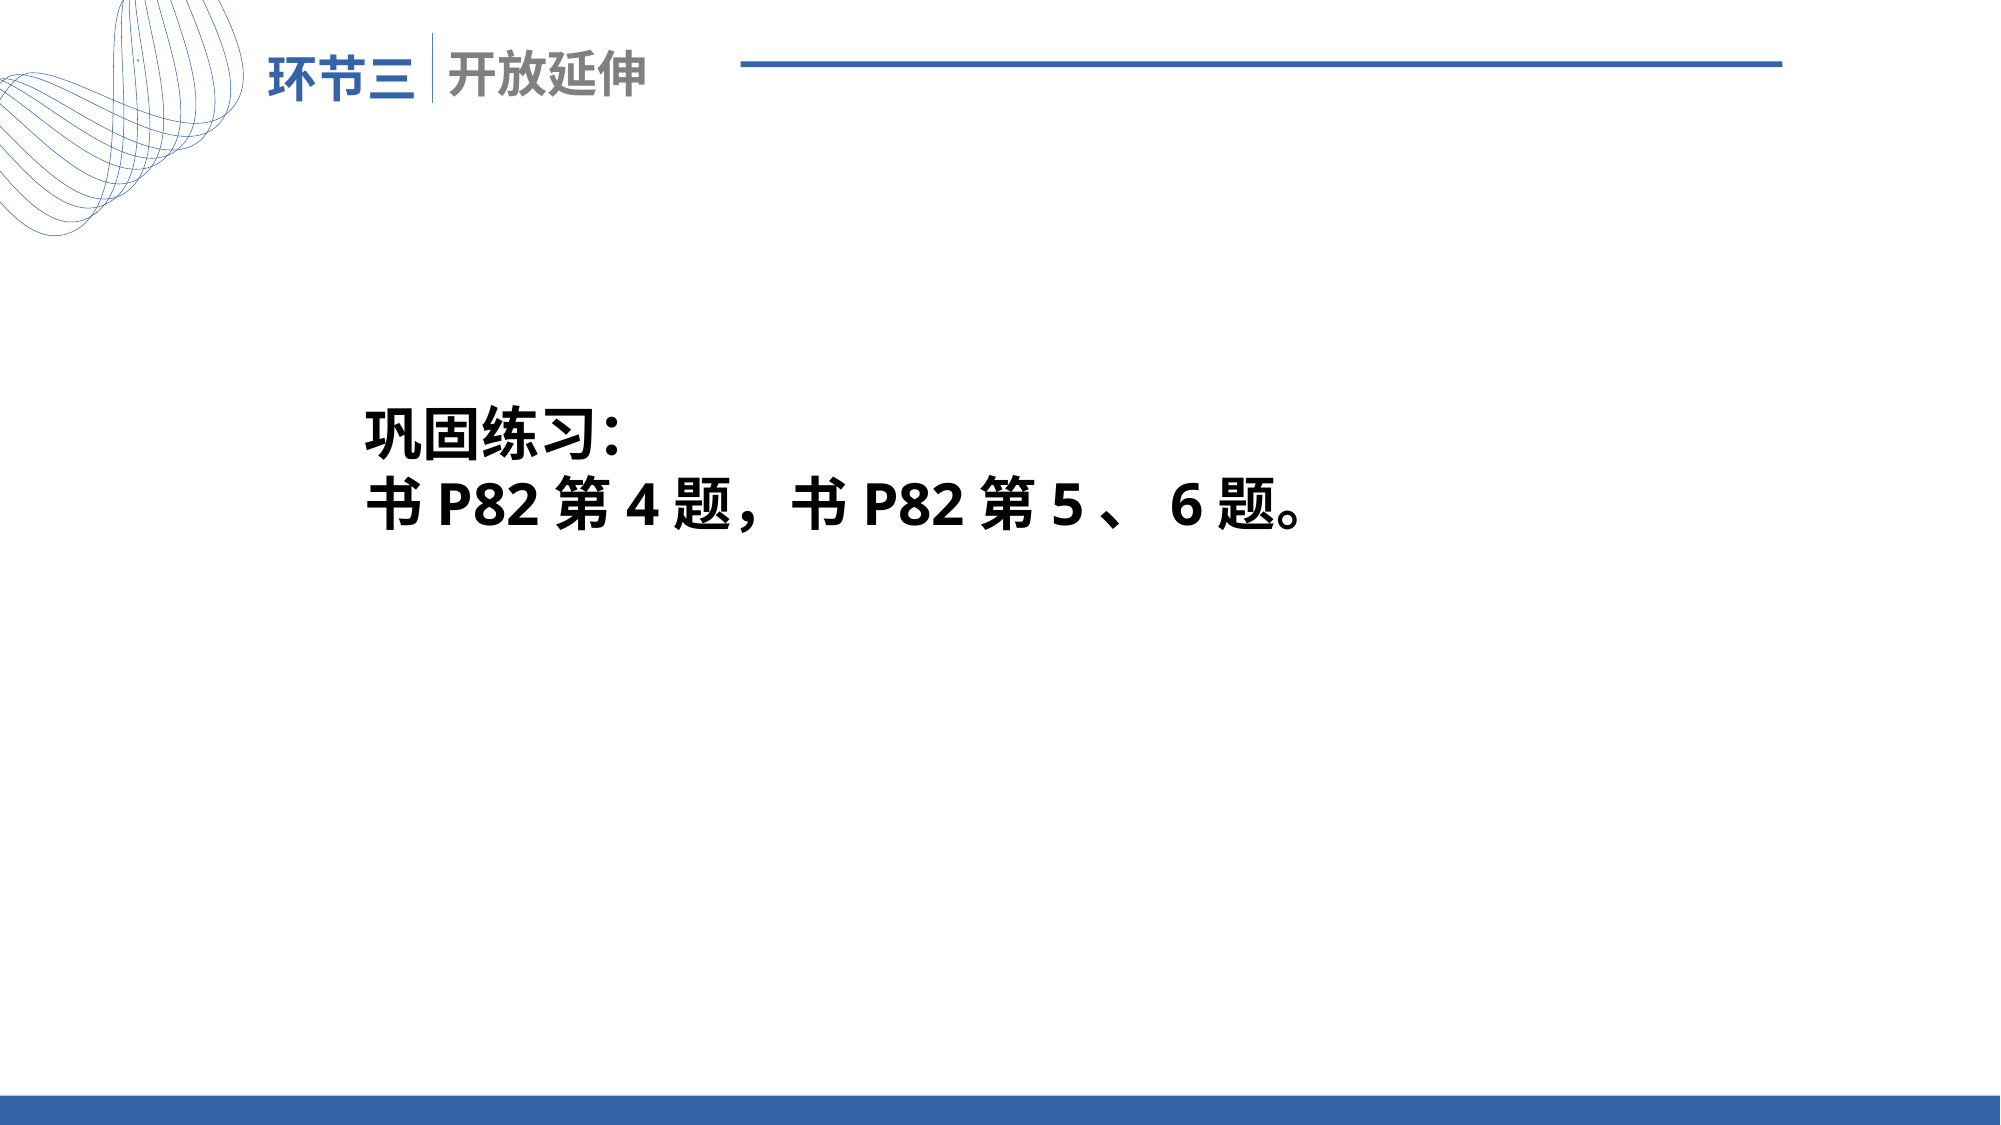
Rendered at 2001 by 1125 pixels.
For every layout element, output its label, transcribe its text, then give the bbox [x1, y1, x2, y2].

text_box 巩固练习： 书P82第4题，书P82第5、6题。 [349, 389, 1581, 545]
